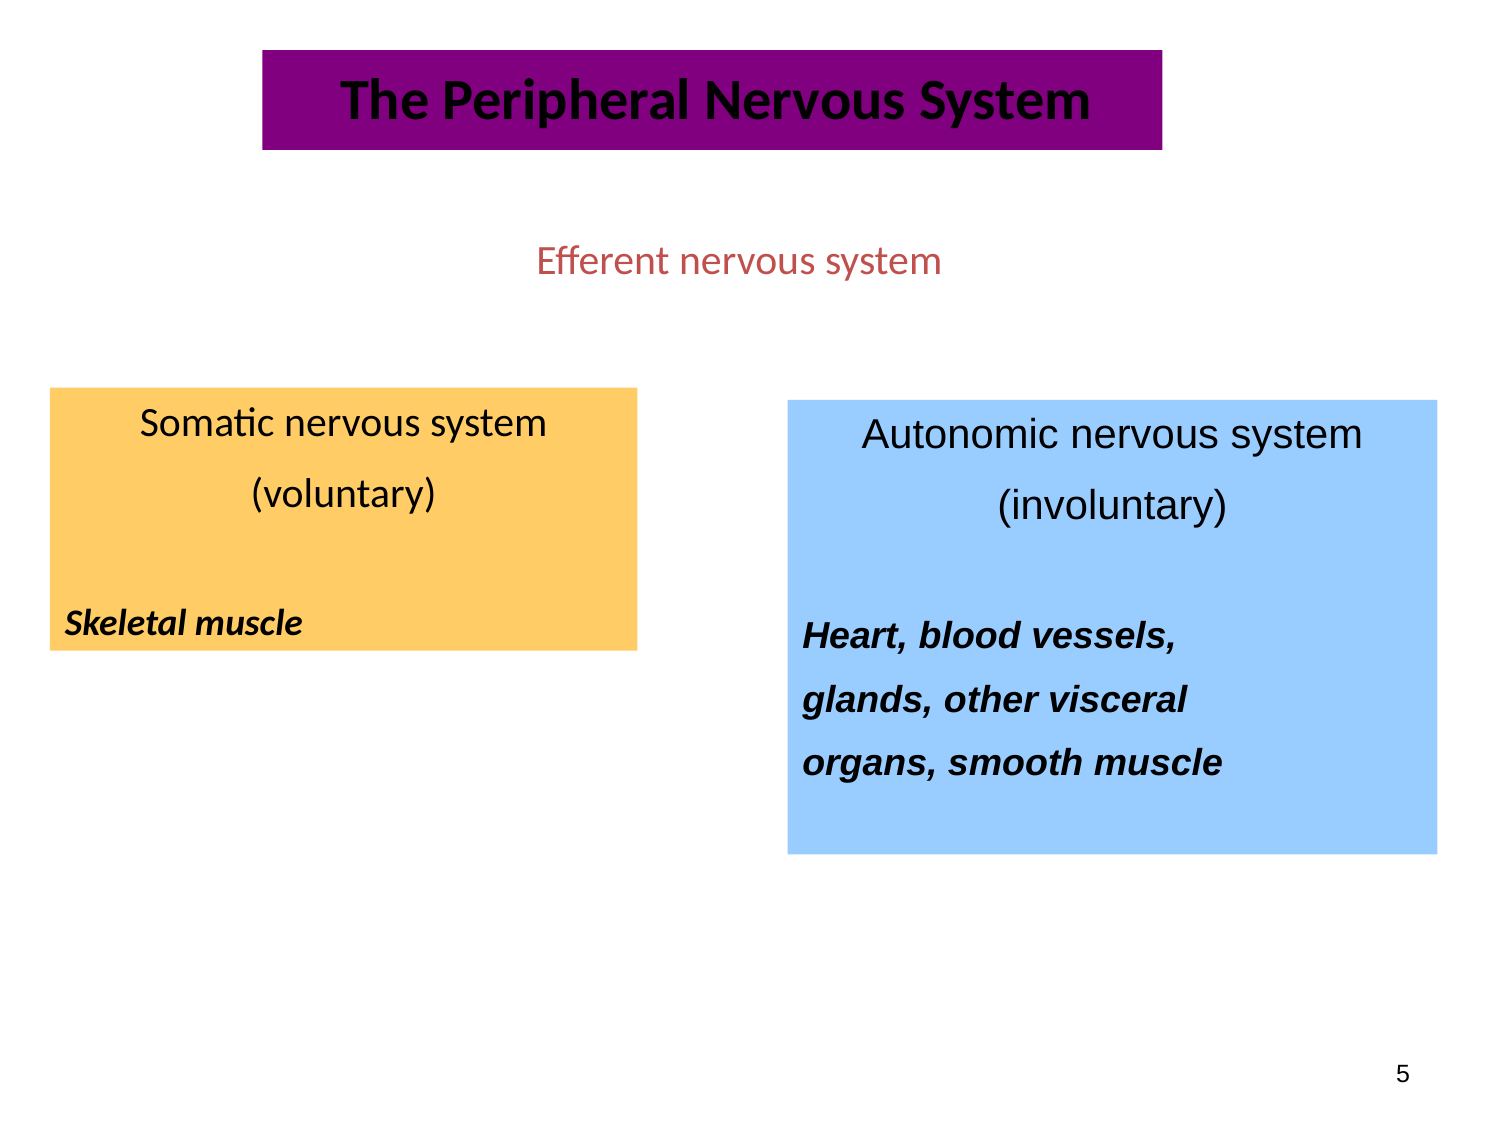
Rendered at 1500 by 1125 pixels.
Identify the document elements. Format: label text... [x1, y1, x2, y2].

text_box Efferent nervous system [521, 224, 958, 290]
text_box The Peripheral Nervous System [325, 54, 1107, 139]
text_box [262, 50, 1163, 150]
slide_number 5 [1074, 1042, 1425, 1103]
text_box Somatic nervous system (voluntary) Skeletal muscle [49, 387, 638, 651]
text_box Autonomic nervous system (involuntary) Heart, blood vessels, glands, other visceral organs, smooth muscle [787, 399, 1438, 855]
text_box [537, 237, 988, 313]
